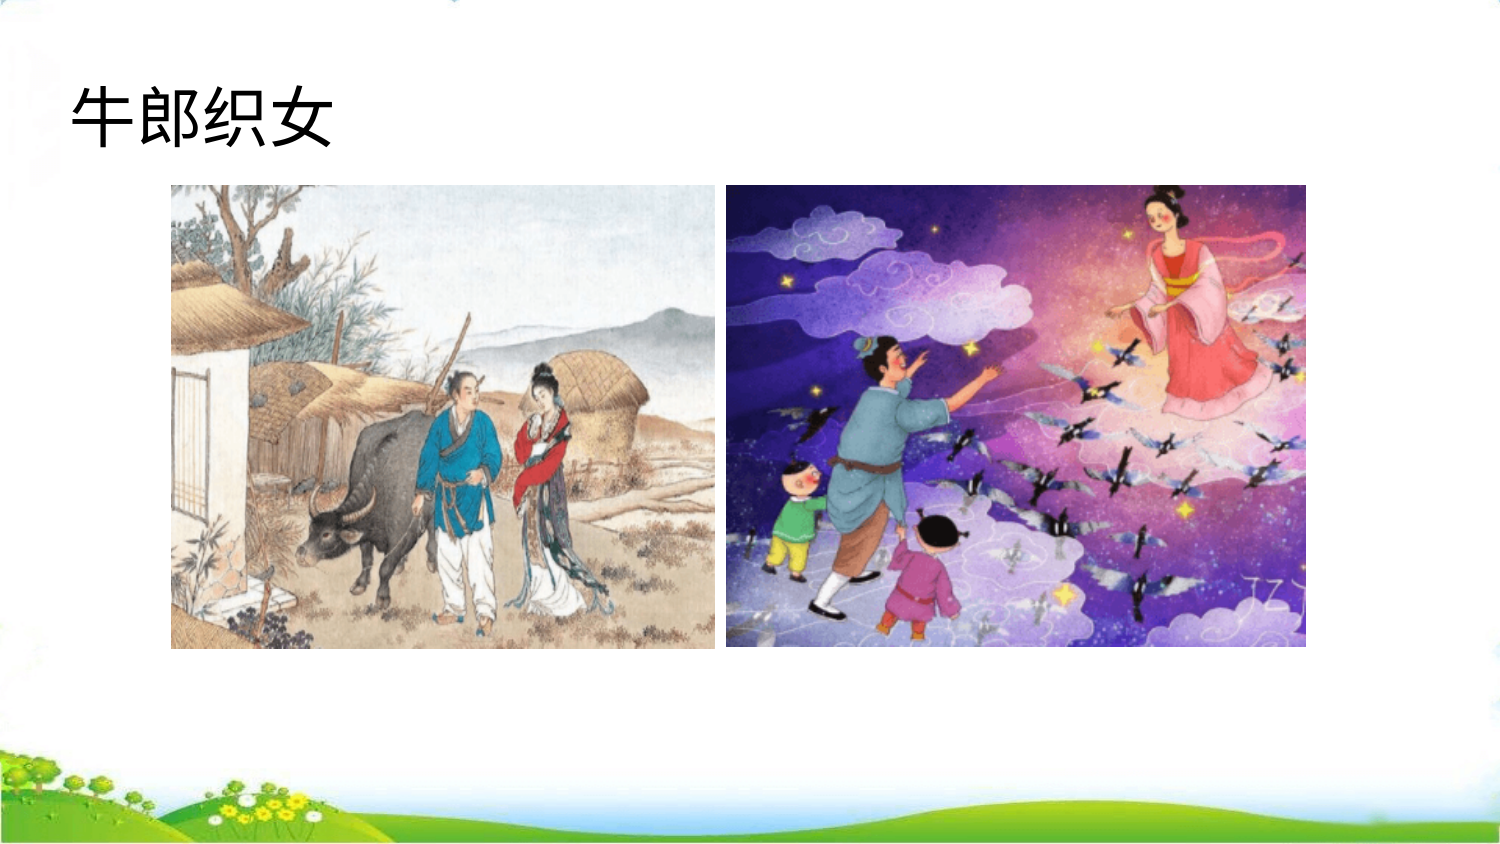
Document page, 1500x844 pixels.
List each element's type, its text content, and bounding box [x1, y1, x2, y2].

text_box 牛郎织女 [54, 68, 352, 164]
picture [0, 0, 1500, 844]
